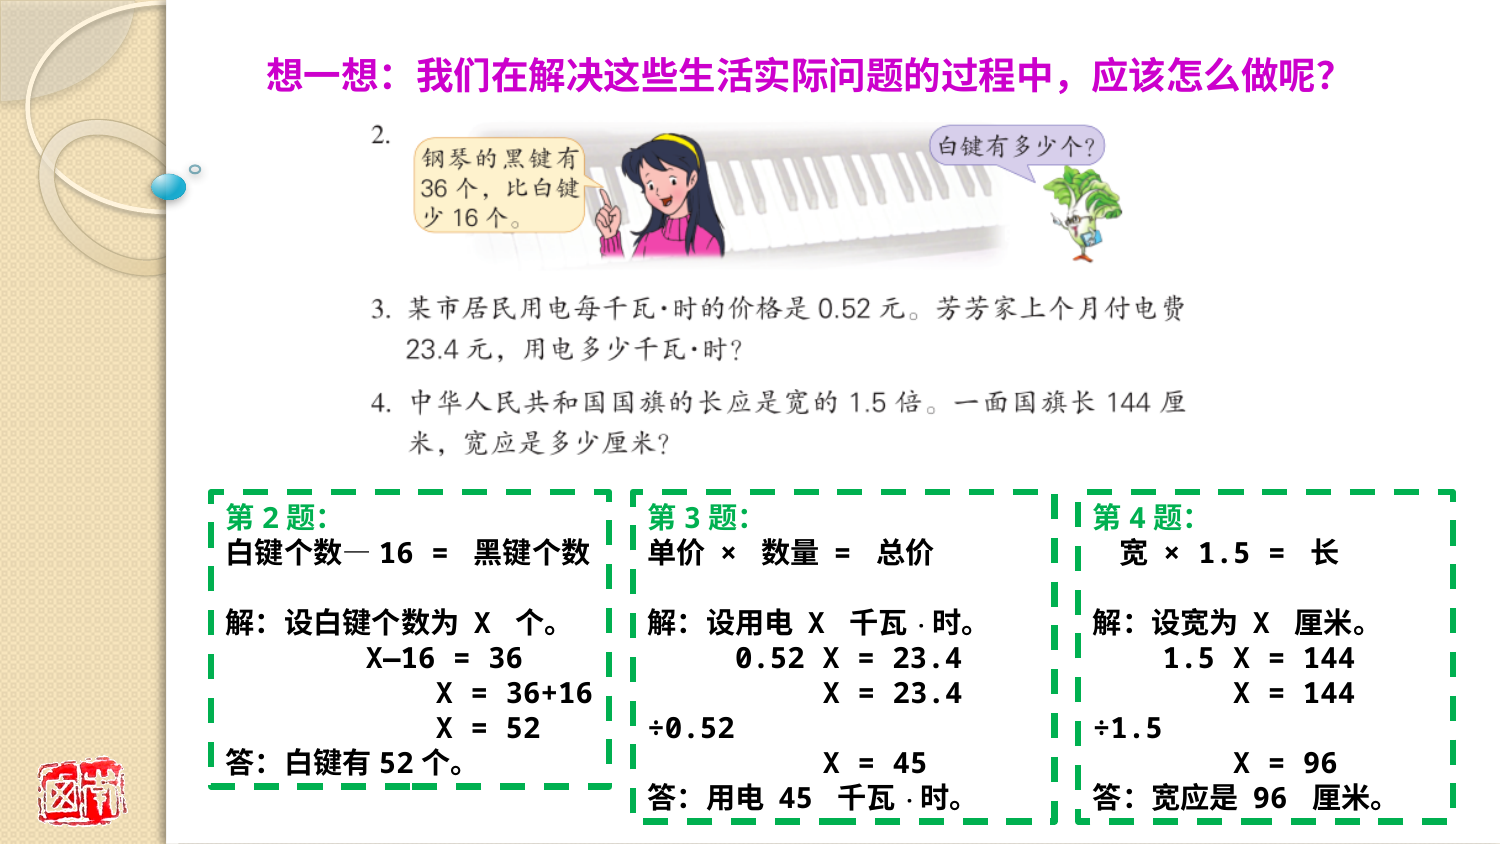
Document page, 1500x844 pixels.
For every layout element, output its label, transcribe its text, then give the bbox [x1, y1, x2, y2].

picture [362, 105, 1200, 466]
text_box 第4题： 宽 × 1.5 = 长 解：设宽为 X 厘米。 1.5 X = 144 X = 144 ÷1.5 X = 96 答：宽应是 96 厘米。 [1078, 492, 1453, 822]
text_box 想一想：我们在解决这些生活实际问题的过程中，应该怎么做呢？ [251, 44, 1369, 105]
text_box 第2题： 白键个数—16 = 黑键个数 解：设白键个数为 X 个。 X—16 = 36 X = 36+16 X = 52 答：白键有52个。 [210, 492, 610, 787]
picture [34, 755, 130, 827]
text_box 第3题： 单价 × 数量 = 总价 解：设用电 X 千瓦·时。 0.52 X = 23.4 X = 23.4 ÷0.52 X = 45 答：用电 45 千瓦·时。 [632, 492, 1055, 822]
